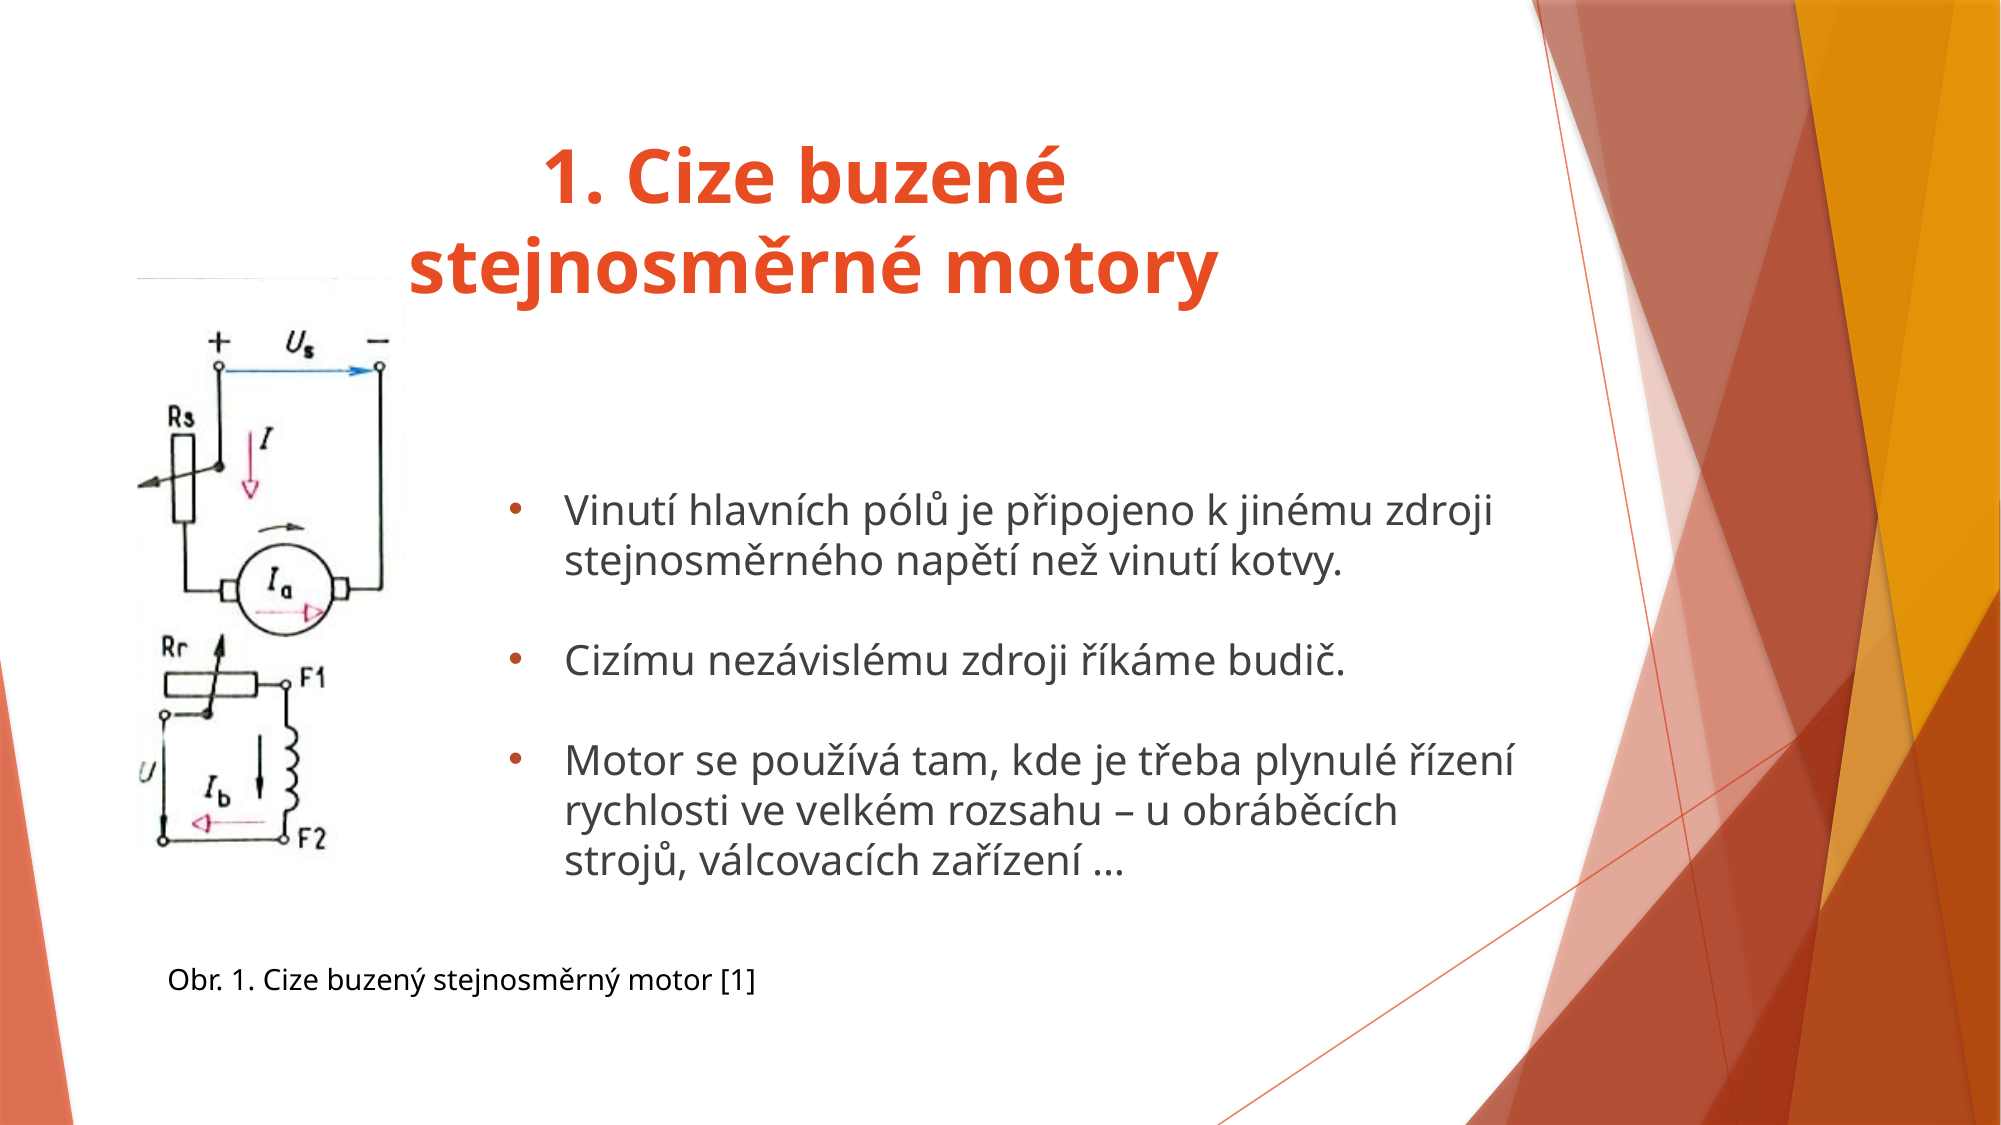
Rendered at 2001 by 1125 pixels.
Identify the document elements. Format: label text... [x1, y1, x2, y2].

text_box Obr. 1. Cize buzený stejnosměrný motor [1] [152, 954, 772, 1004]
text_box 1. Cize buzené stejnosměrné motory [87, 121, 1542, 317]
picture [136, 278, 406, 899]
text_box Vinutí hlavních pólů je připojeno k jinému zdroji stejnosměrného napětí než vinutí kotvy. Cizímu nezávislému zdroji říkáme budič. Motor se používá tam, kde je třeba plynulé řízení rychlosti ve velkém rozsahu – u obráběcích strojů, válcovacích zařízení … [493, 476, 1542, 982]
